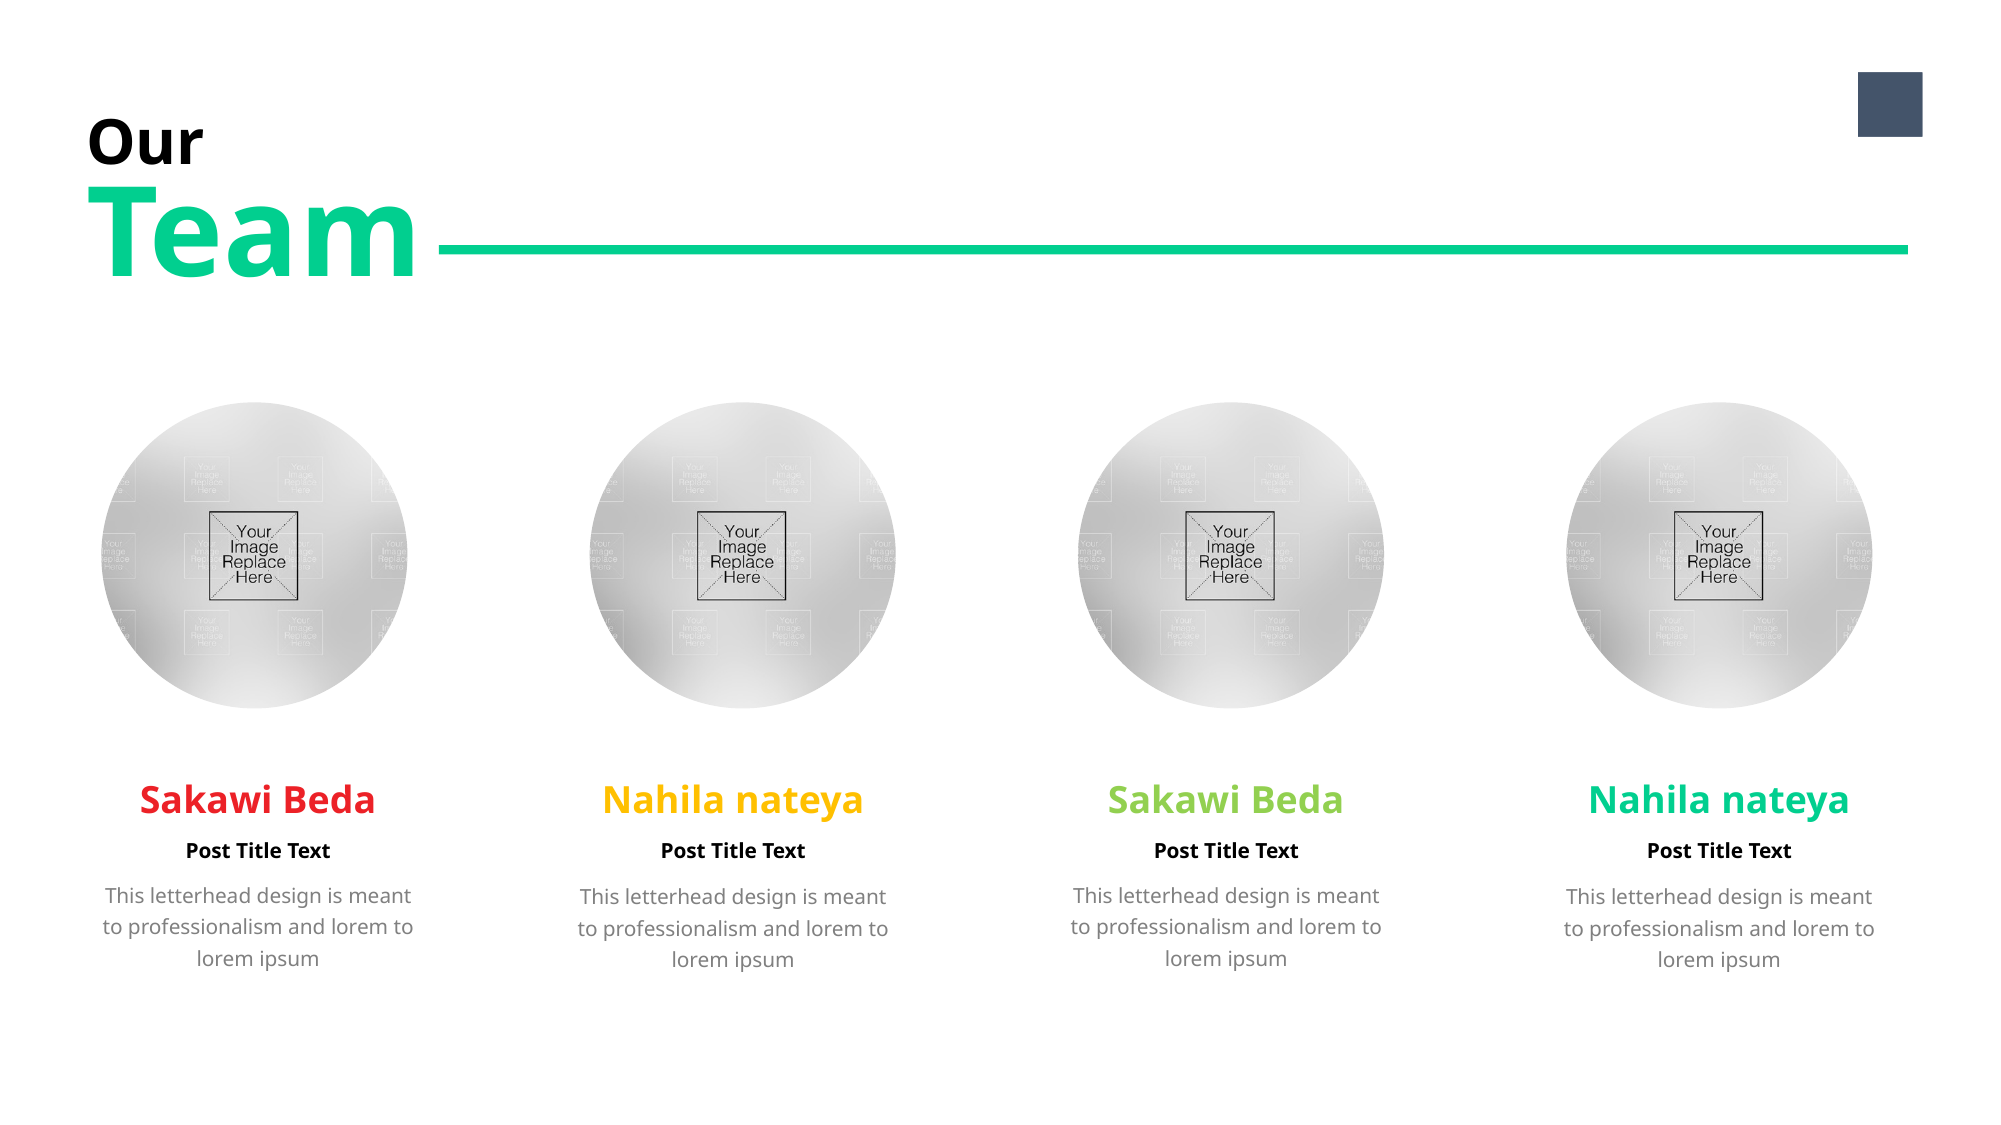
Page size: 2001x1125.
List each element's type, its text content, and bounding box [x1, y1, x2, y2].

text_box Nahila nateya Post Title Text [1566, 772, 1873, 871]
text_box This letterhead design is meant to professionalism and lorem to lorem ipsum [1061, 891, 1392, 956]
text_box Nahila nateya Post Title Text [580, 772, 887, 871]
text_box [1857, 130, 1924, 138]
picture [101, 402, 408, 709]
text_box [438, 244, 1909, 255]
text_box Sakawi Beda Post Title Text [105, 772, 412, 871]
text_box This letterhead design is meant to professionalism and lorem to lorem ipsum [568, 892, 899, 957]
text_box Sakawi Beda Post Title Text [1073, 772, 1380, 871]
picture [589, 402, 896, 709]
text_box Our Team [71, 44, 438, 310]
picture [1566, 402, 1873, 709]
text_box This letterhead design is meant to professionalism and lorem to lorem ipsum [1554, 892, 1885, 957]
text_box [1857, 71, 1924, 78]
picture [1077, 402, 1385, 709]
text_box This letterhead design is meant to professionalism and lorem to lorem ipsum [93, 891, 424, 956]
slide_number 5 [1854, 78, 1927, 130]
